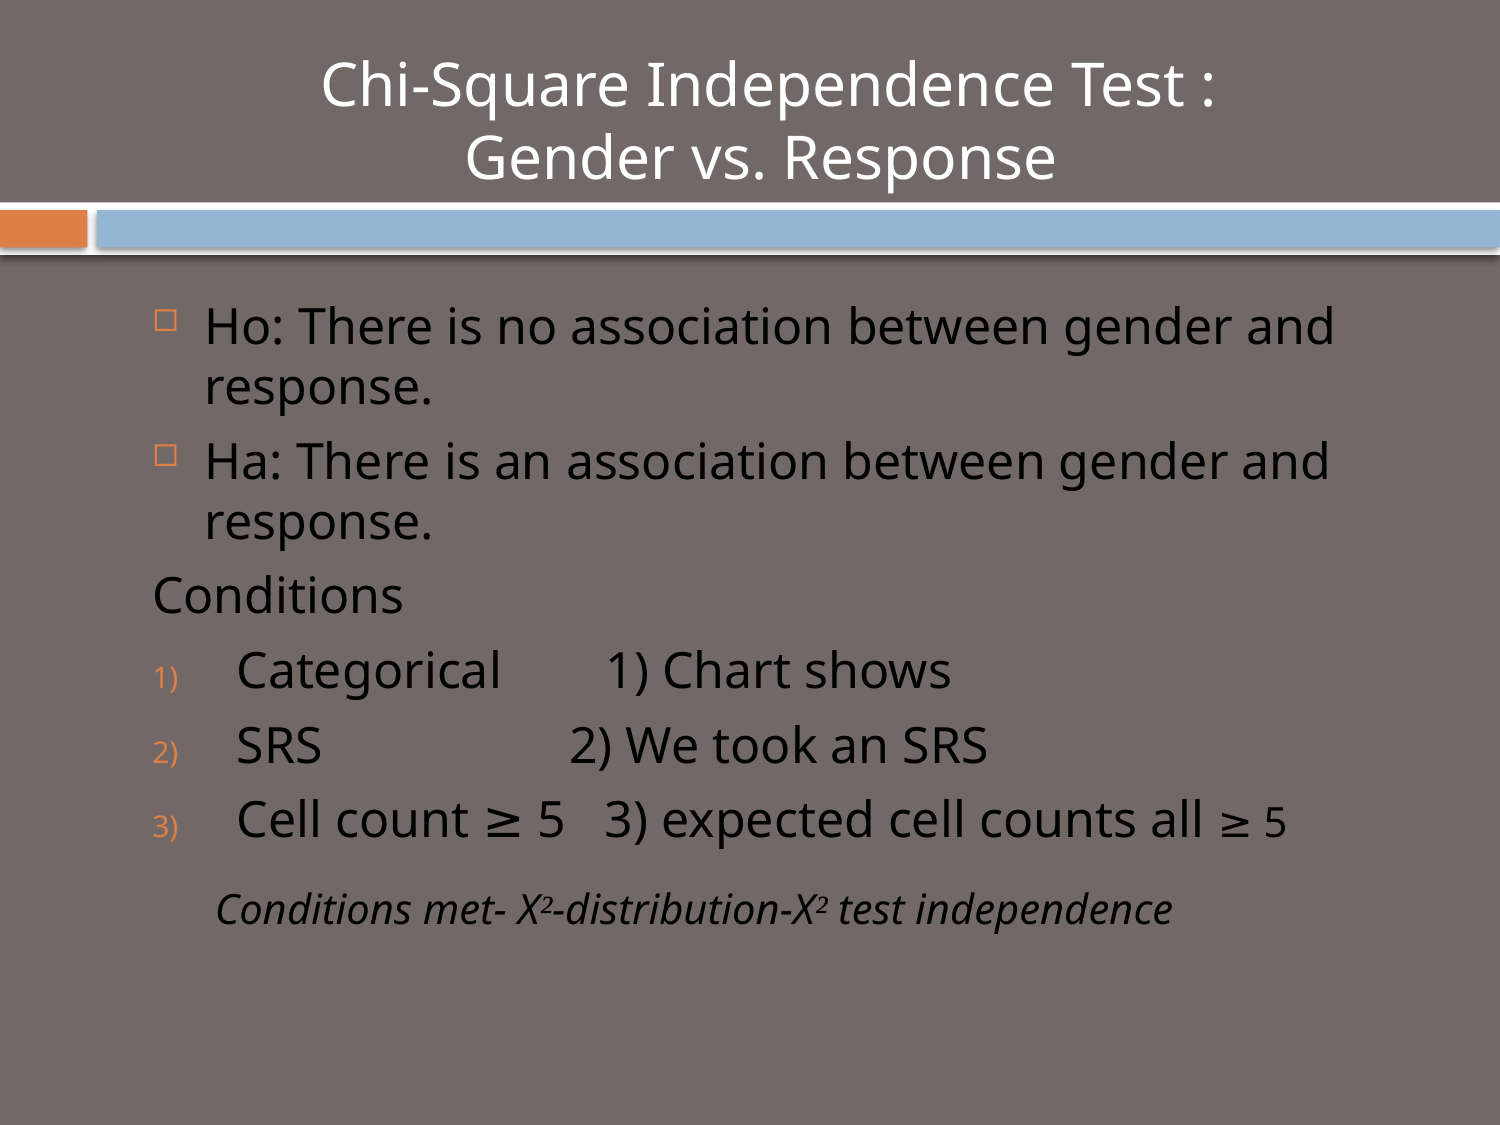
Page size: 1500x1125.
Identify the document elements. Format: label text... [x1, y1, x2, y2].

list Ho: There is no association between gender and response. Ha: There is an association between gender and response. Conditions Categorical 1) Chart shows SRS 2) We took an SRS Cell count ≥ 5 3) expected cell counts all ≥ 5 [137, 287, 1438, 1000]
text_box Conditions met- X²-distribution-X² test independence [199, 875, 1263, 940]
title Chi-Square Independence Test : Gender vs. Response [100, 37, 1438, 200]
